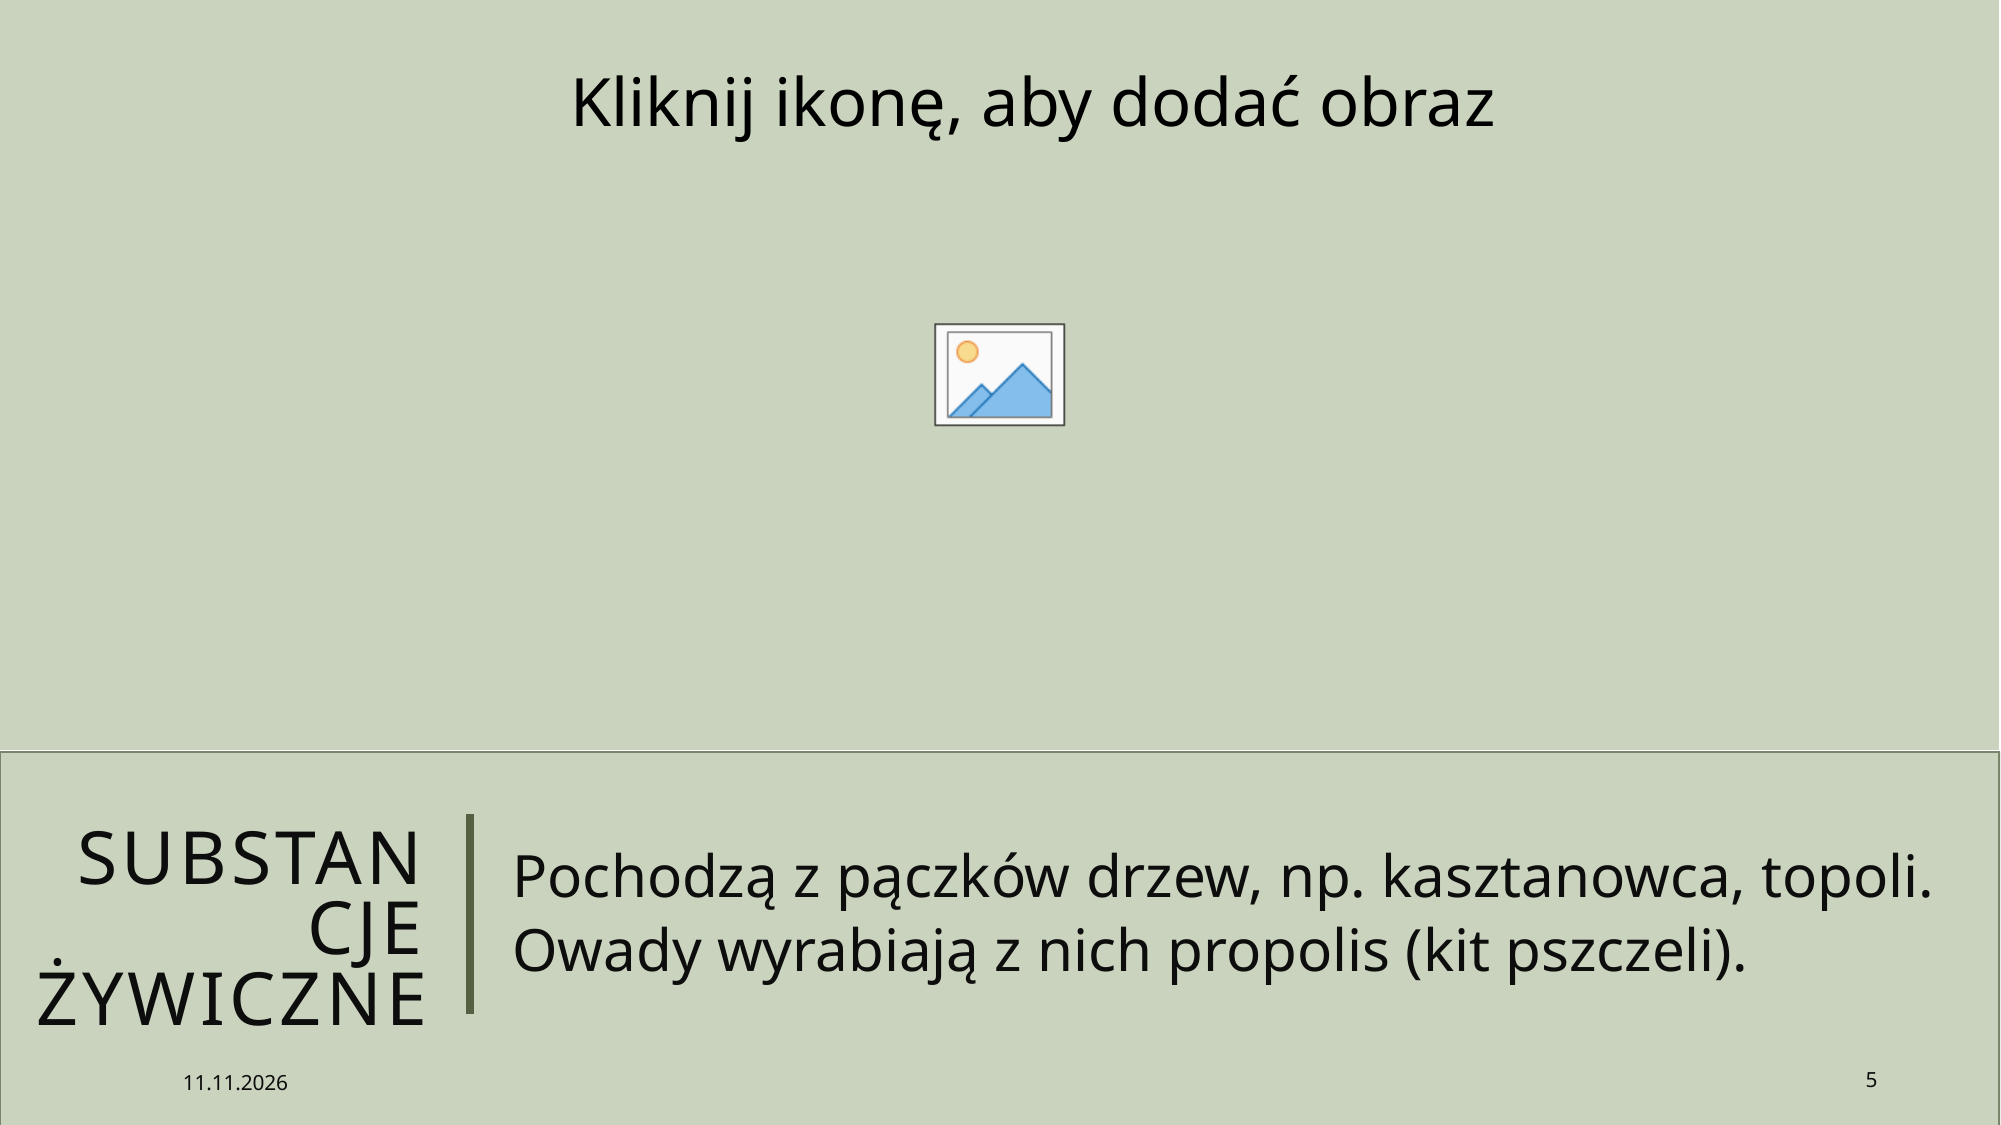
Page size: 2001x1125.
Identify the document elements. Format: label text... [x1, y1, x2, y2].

picture [0, 0, 2000, 751]
slide_number 5 [1850, 1055, 1983, 1107]
title Substancje żywiczne [17, 813, 443, 1054]
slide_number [168, 1061, 443, 1107]
list Pochodzą z pączków drzew, np. kasztanowca, topoli. Owady wyrabiają z nich propolis (kit pszczeli). [497, 768, 1983, 1054]
